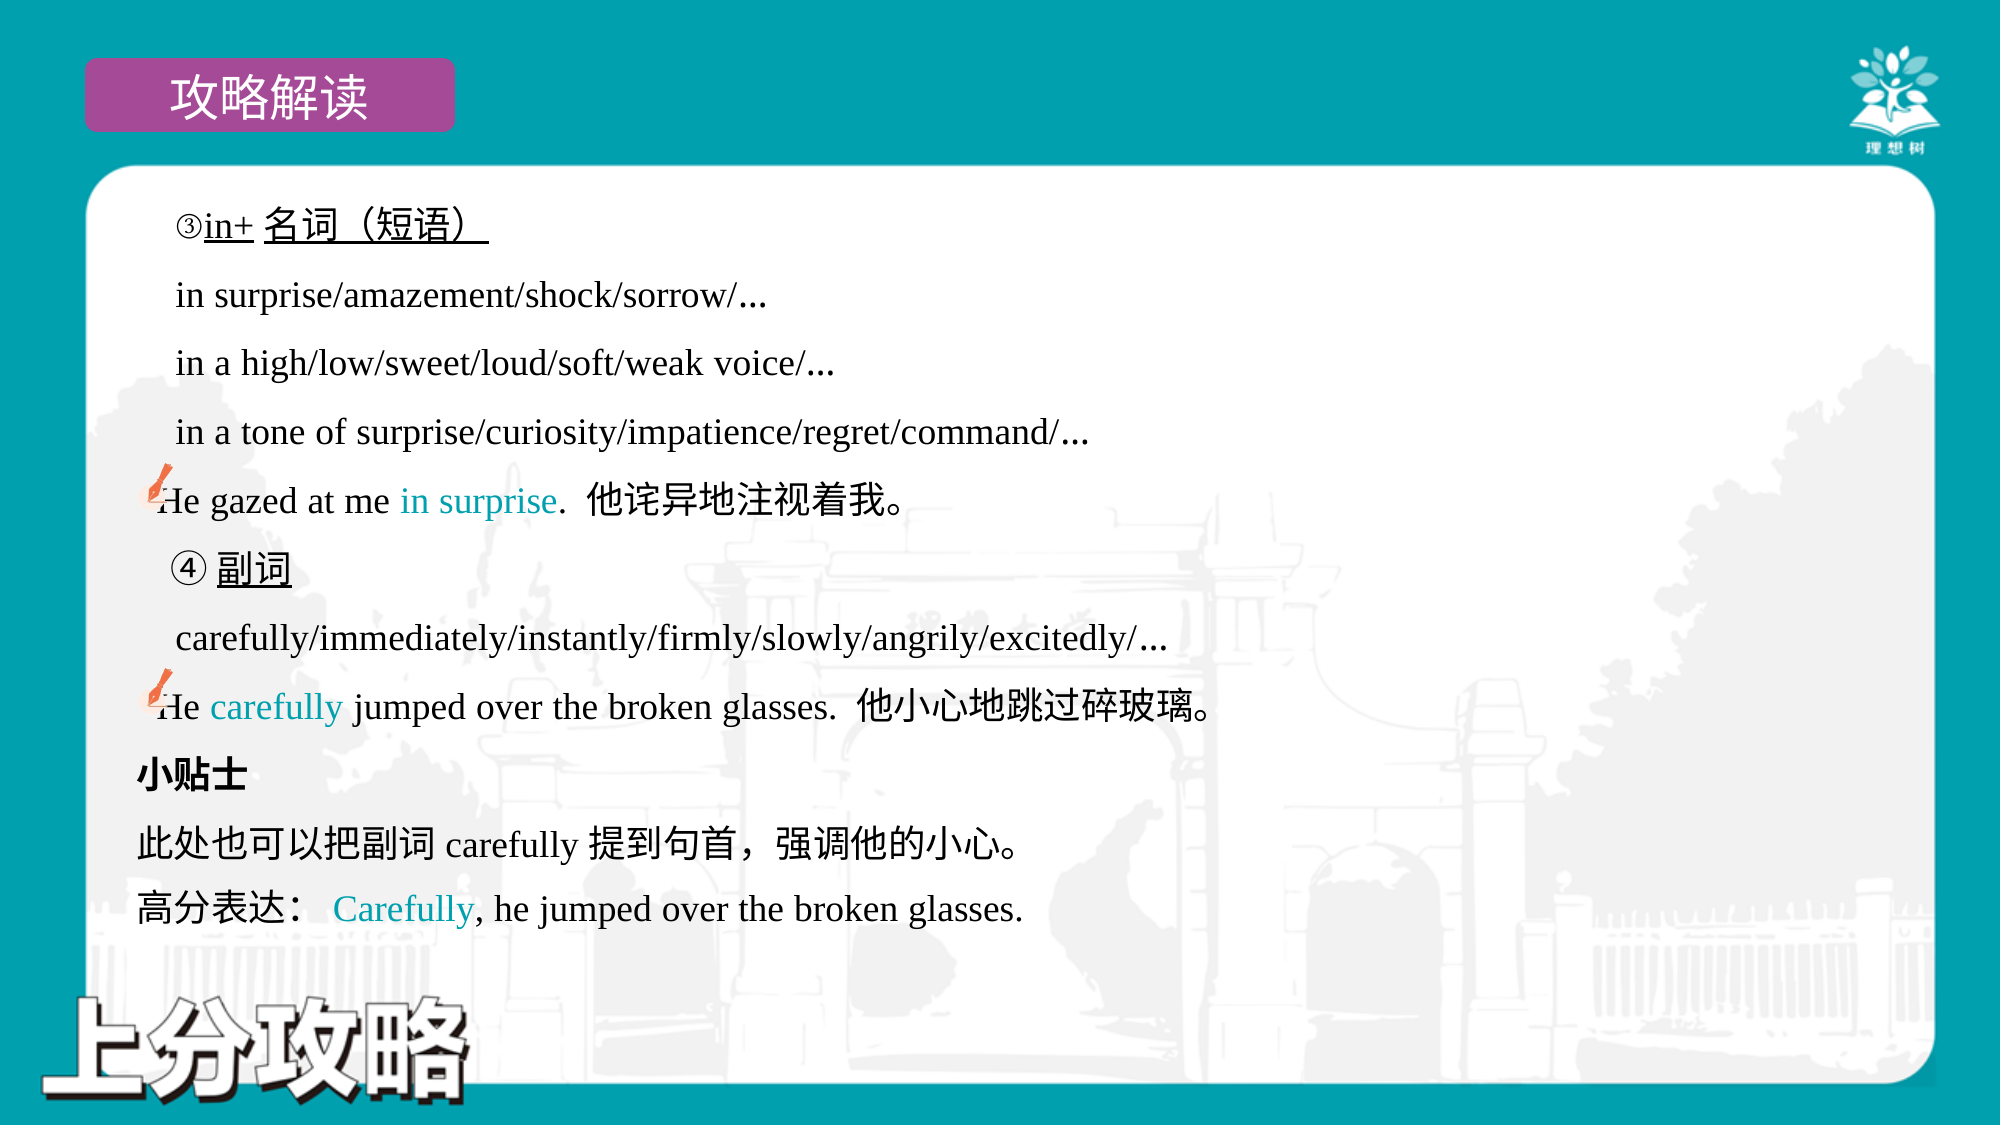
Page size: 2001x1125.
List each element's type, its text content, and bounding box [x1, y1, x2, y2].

text_box ③in+名词（短语） in surprise/amazement/shock/sorrow/… in a high/low/sweet/loud/soft/weak voice/… in a tone of surprise/curiosity/impatience/regret/command/… He gazed at me in surprise. 他诧异地注视着我。 ④副词 carefully/immediately/instantly/firmly/slowly/angrily/excitedly/… He carefully jumped over the broken glasses. 他小心地跳过碎玻璃。 小贴士 此处也可以把副词carefully提到句首，强调他的小心。 高分表达：Carefully, he jumped over the broken glasses. [136, 177, 1865, 923]
picture [0, 0, 2000, 1125]
